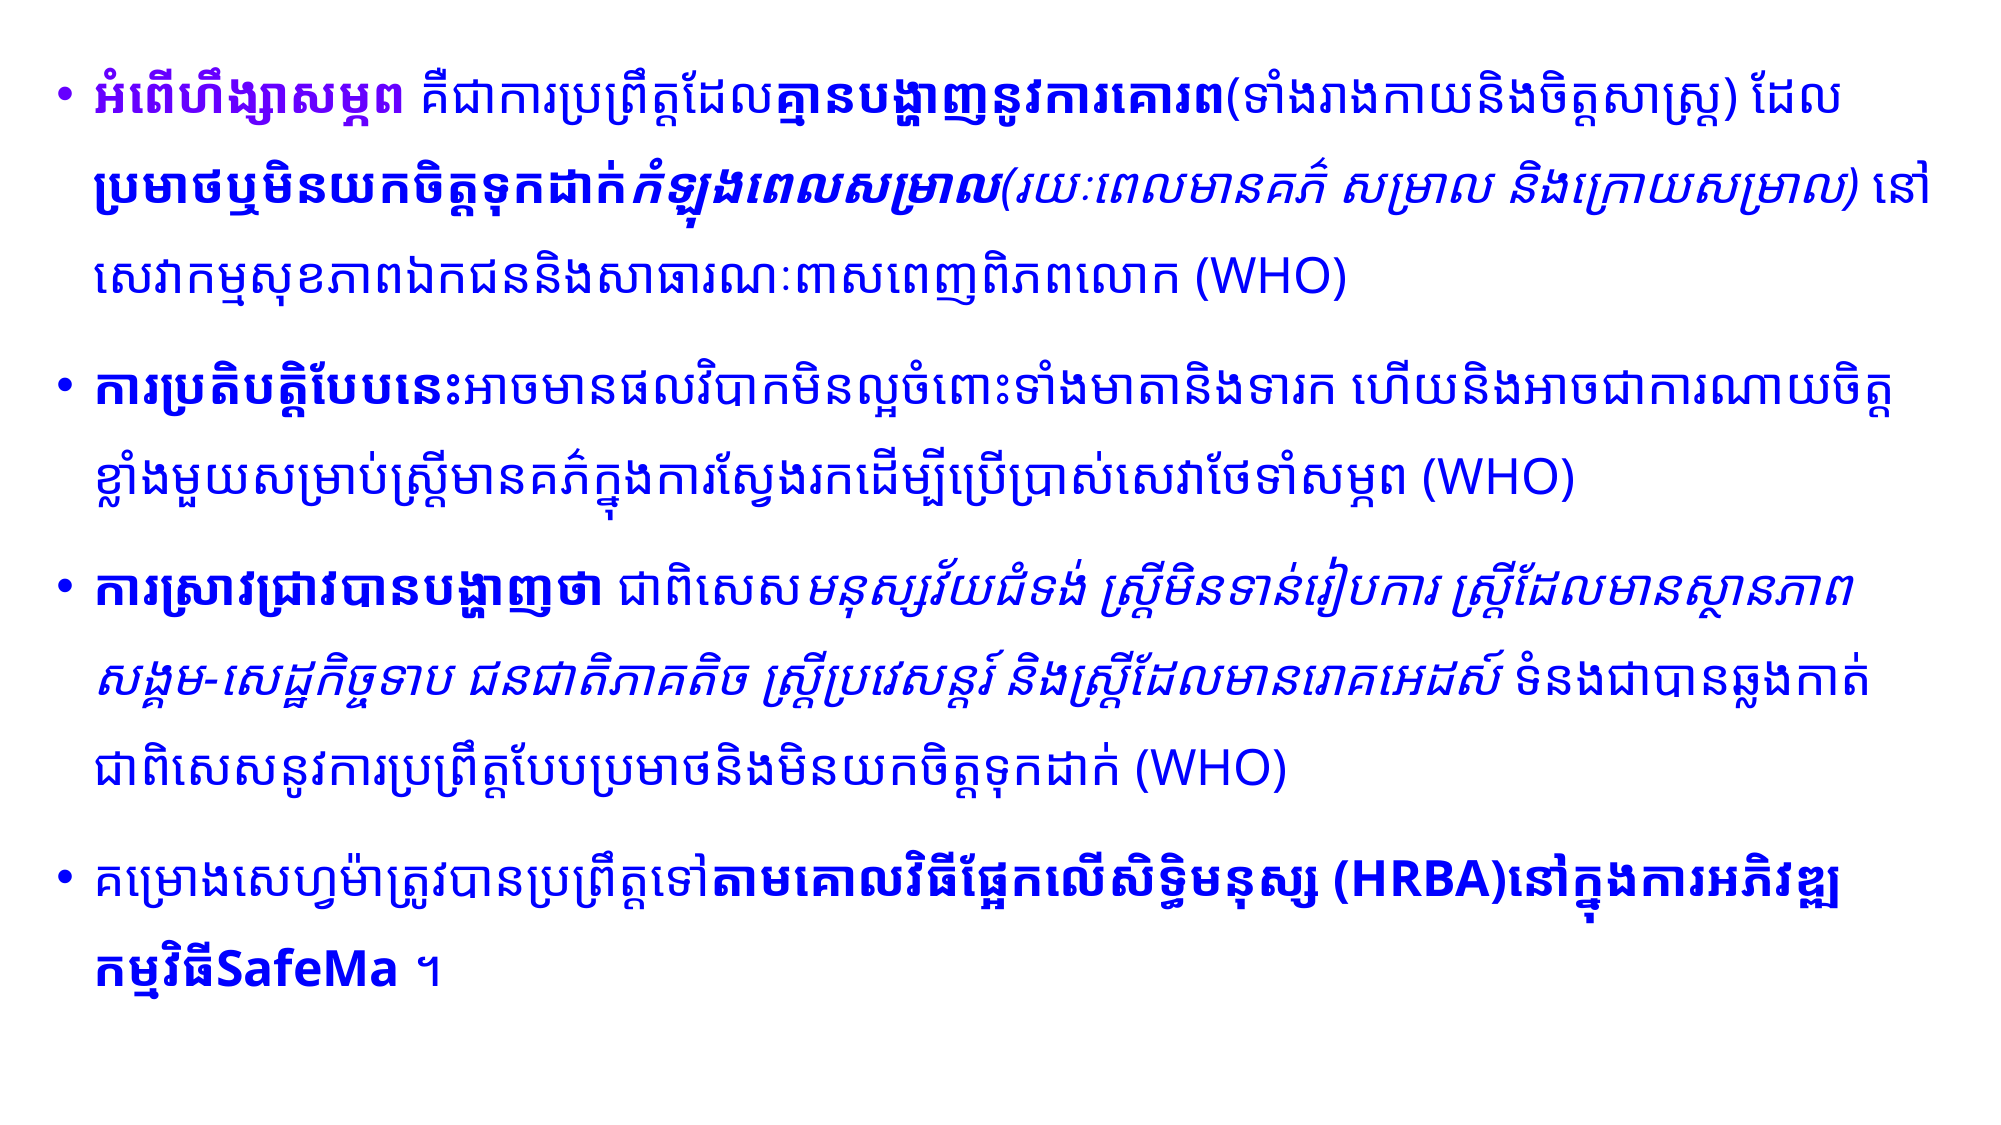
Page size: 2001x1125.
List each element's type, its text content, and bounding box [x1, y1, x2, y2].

list អំពើហឹង្សាសម្ភព គឺជាការប្រព្រឹត្តដែលគ្មានបង្ហាញនូវការគោរព(ទាំងរាងកាយនិងចិត្តសាស្ត្រ) ដែលប្រមាថឬមិនយកចិត្តទុកដាក់កំឡុងពេលសម្រាល(រយៈពេលមានគភ៌ សម្រាល និងក្រោយសម្រាល) នៅសេវាកម្មសុខភាពឯកជននិងសាធារណៈពាសពេញពិភពលោក (WHO) ការប្រតិបត្តិបែបនេះអាចមានផលវិបាកមិនល្អចំពោះទាំងមាតានិងទារក ហើយនិងអាចជាការណាយចិត្តខ្លាំងមួយសម្រាប់ស្ត្រីមានគភ៌ក្នុងការស្វែងរកដើម្បីប្រើប្រាស់សេវាថែទាំសម្ភព (WHO) ការស្រាវជ្រាវបានបង្ហាញថា​ ជាពិសេសមនុស្សវ័យជំទង់ ស្ត្រីមិនទាន់រៀបការ ស្ត្រីដែលមានស្ថានភាពសង្គម-សេដ្ឋកិច្ចទាប ជនជាតិភាគតិច​ ស្ត្រីប្រវេសន្តរ៍ និងស្ត្រីដែលមានរោគអេដស៍ ទំនងជាបានឆ្លងកាត់ជាពិសេសនូវការប្រព្រឹត្តបែបប្រមាថនិងមិនយកចិត្តទុកដាក់ (WHO) គម្រោងសេហ្វម៉ាត្រូវបានប្រព្រឹត្តទៅតាមគោលវិធីផ្អែកលើសិទ្ធិមនុស្ស (HRBA)នៅក្នុងការអភិវឌ្ឍកម្មវិធីSafeMa ។ [41, 26, 1970, 1086]
